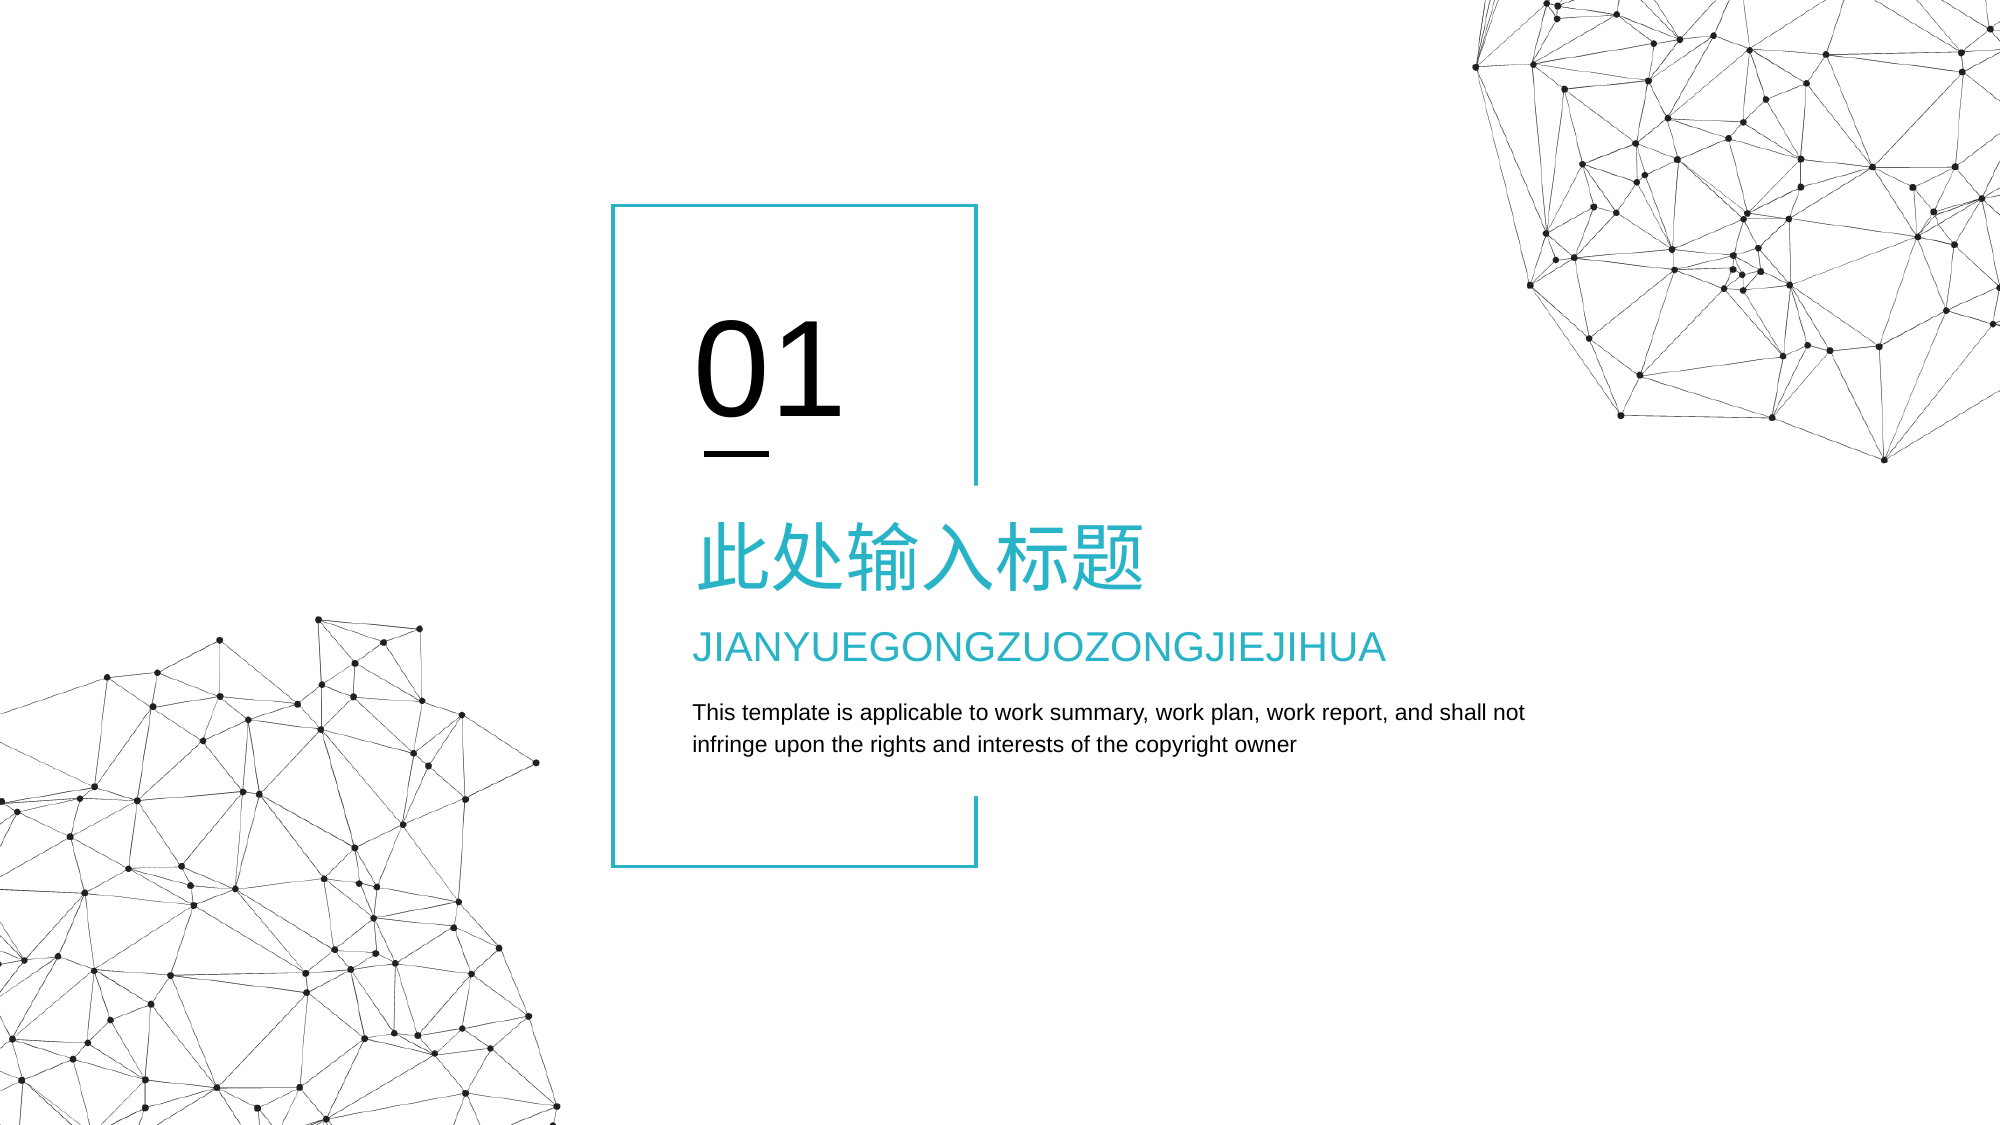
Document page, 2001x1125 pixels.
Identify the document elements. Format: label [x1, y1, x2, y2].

text_box [613, 205, 1559, 867]
picture [0, 0, 2000, 1125]
